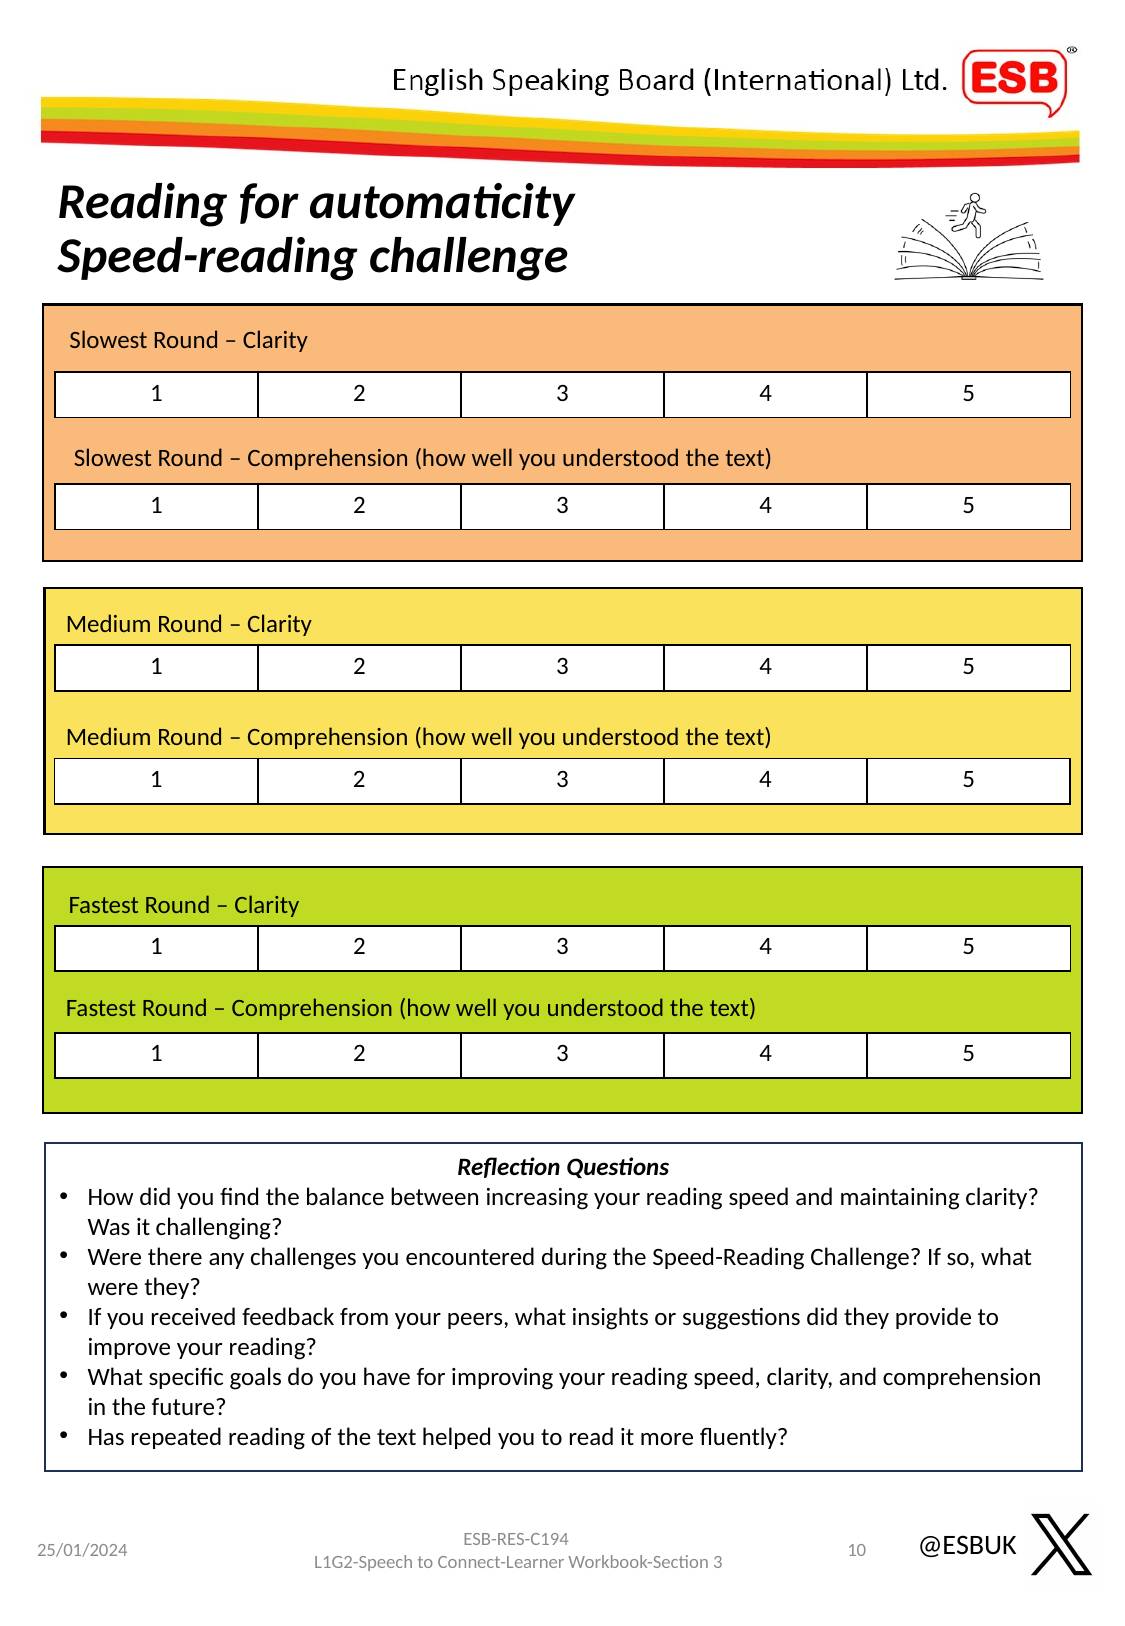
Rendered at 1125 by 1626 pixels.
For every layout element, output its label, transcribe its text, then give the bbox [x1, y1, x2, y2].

table_header 1 [56, 927, 257, 970]
table_header 4 [665, 1034, 866, 1077]
table_header 2 [259, 1034, 460, 1077]
table_header 3 [462, 485, 663, 529]
text_box Reflection Questions How did you find the balance between increasing your reading speed and maintaining clarity? Was it challenging? Were there any challenges you encountered during the Speed-Reading Challenge? If so, what were they? If you received feedback from your peers, what insights or suggestions did they provide to improve your reading? What specific goals do you have for improving your reading speed, clarity, and comprehension in the future? Has repeated reading of the text helped you to read it more fluently? [44, 1142, 1083, 1472]
table_header 2 [259, 646, 460, 690]
table_header 1 [56, 1034, 257, 1077]
table_header 5 [868, 373, 1070, 417]
footer ESB-RES-C194 L1G2-Speech to Connect-Learner Workbook-Section 3 [296, 1506, 697, 1593]
table_header 5 [868, 927, 1070, 970]
text_box Fastest Round – Comprehension (how well you understood the text) [51, 984, 803, 1030]
table_header 2 [259, 373, 460, 417]
table_header 3 [462, 759, 663, 803]
table_header 5 [868, 759, 1069, 803]
table_header 2 [259, 759, 460, 803]
table_header 1 [56, 485, 257, 529]
table_header 4 [665, 485, 866, 529]
table_header 1 [56, 646, 257, 690]
text_box [42, 866, 1083, 1114]
slide_number 10 [697, 1506, 882, 1593]
picture [0, 1, 1125, 295]
title Reading for automaticity Speed-reading challenge [42, 186, 881, 273]
table_header 5 [868, 1034, 1070, 1077]
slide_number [22, 1506, 276, 1593]
table_header 4 [665, 646, 866, 690]
table_header 2 [259, 485, 460, 529]
text_box [43, 587, 1083, 835]
table_header 3 [462, 373, 663, 417]
text_box [42, 303, 1083, 562]
table_header 5 [868, 646, 1070, 690]
table_header 4 [665, 373, 866, 417]
text_box Slowest Round – Clarity [54, 316, 504, 362]
table_header 3 [462, 646, 663, 690]
picture [1022, 1501, 1103, 1589]
table_header 1 [56, 373, 257, 417]
table_header 2 [259, 927, 460, 970]
table_header 4 [665, 759, 866, 803]
text_box Slowest Round – Comprehension (how well you understood the text) [58, 434, 811, 480]
table_header 1 [55, 759, 257, 803]
text_box Medium Round – Comprehension (how well you understood the text) [51, 713, 803, 759]
table_header 3 [462, 1034, 663, 1077]
table_header 4 [665, 927, 866, 970]
text_box Medium Round – Clarity [51, 599, 500, 645]
text_box Fastest Round – Clarity [53, 880, 503, 925]
table_header 5 [868, 485, 1070, 529]
table_header 3 [462, 927, 663, 970]
